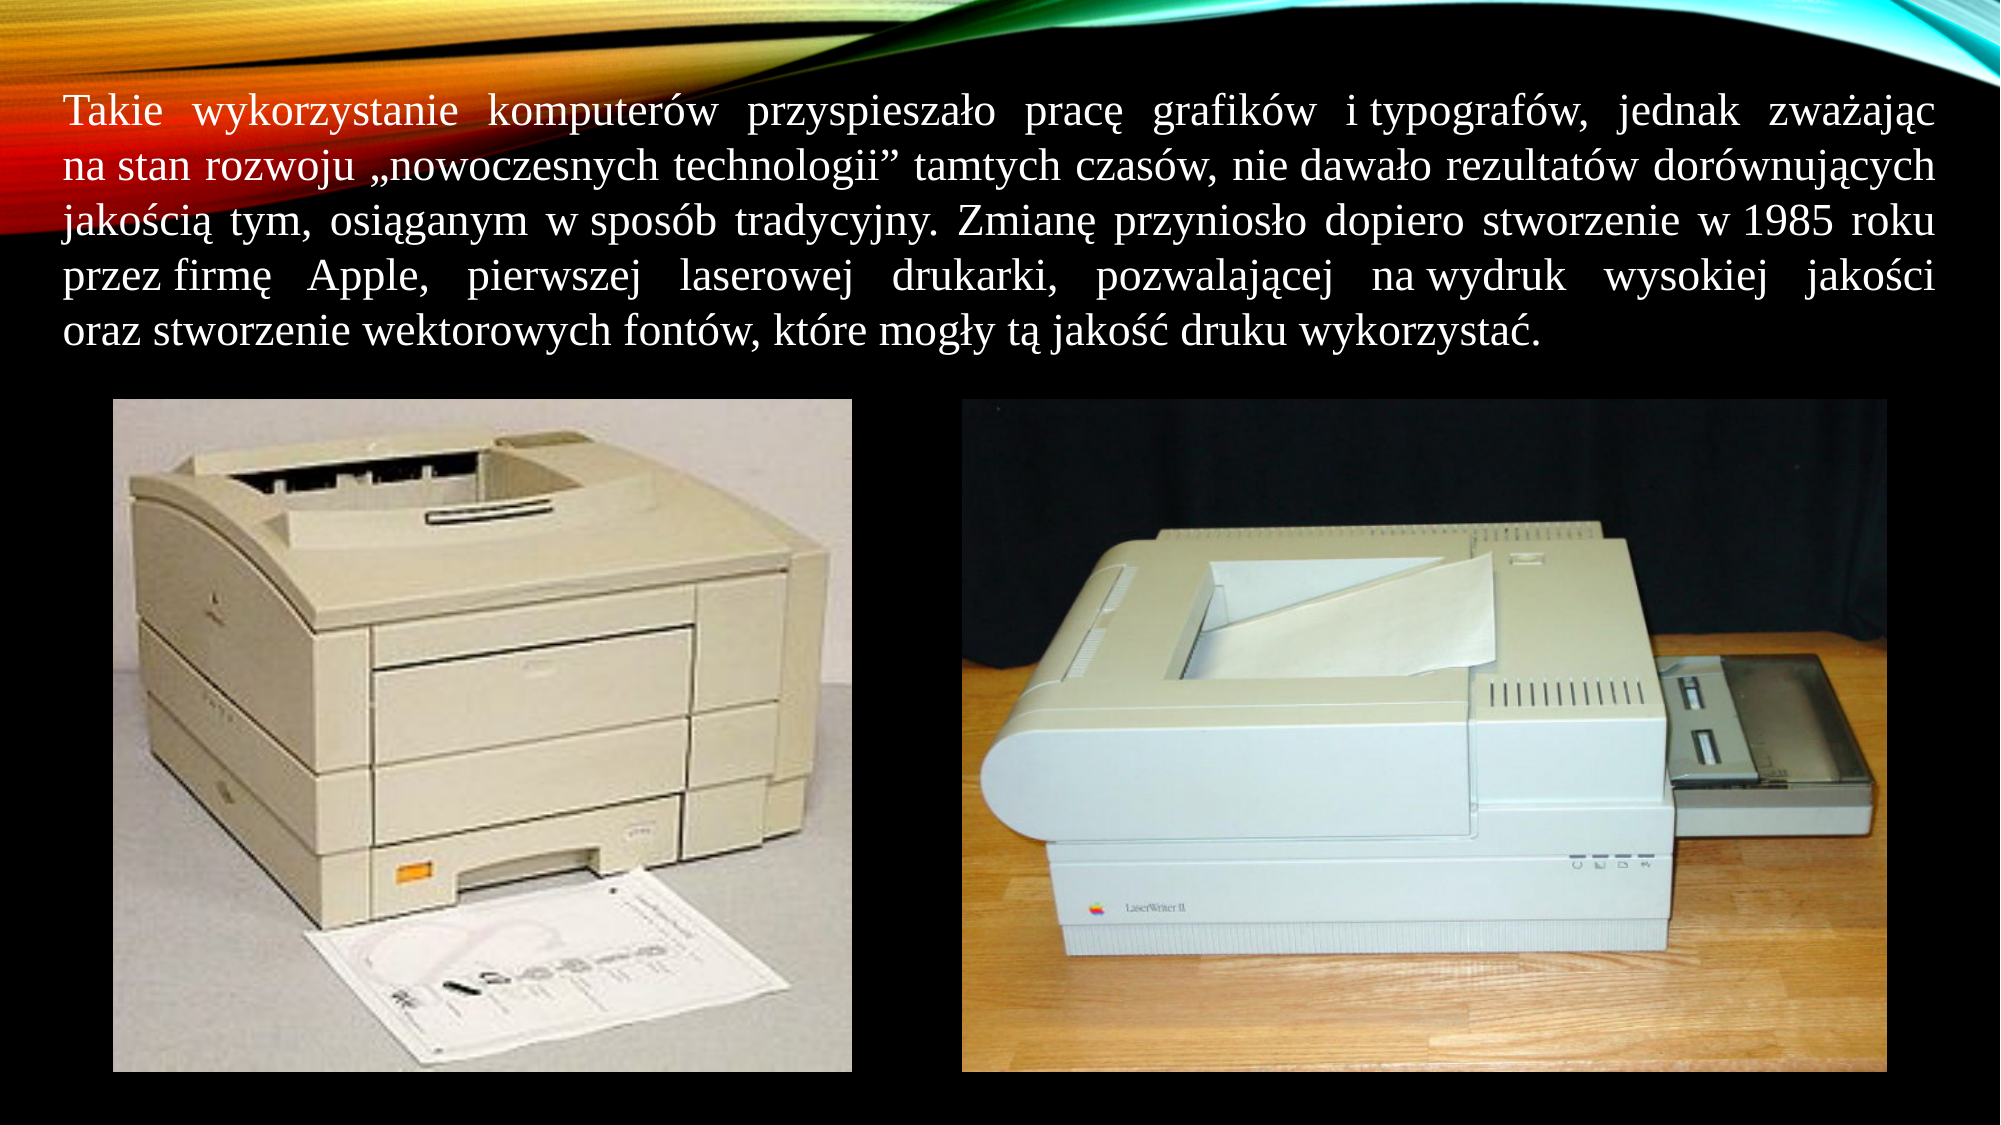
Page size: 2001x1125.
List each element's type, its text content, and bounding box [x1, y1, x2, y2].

picture [961, 399, 1887, 1072]
picture [113, 399, 852, 1072]
picture [0, 0, 2000, 237]
text_box Takie wykorzystanie komputerów przyspieszało pracę grafików i typografów, jednak zważając na stan rozwoju „nowoczesnych technologii” tamtych czasów, nie dawało rezultatów dorównujących jakością tym, osiąganym w sposób tradycyjny. Zmianę przyniosło dopiero stworzenie w 1985 roku przez firmę Apple, pierwszej laserowej drukarki, pozwalającej na wydruk wysokiej jakości oraz stworzenie wektorowych fontów, które mogły tą jakość druku wykorzystać. [47, 72, 1952, 472]
